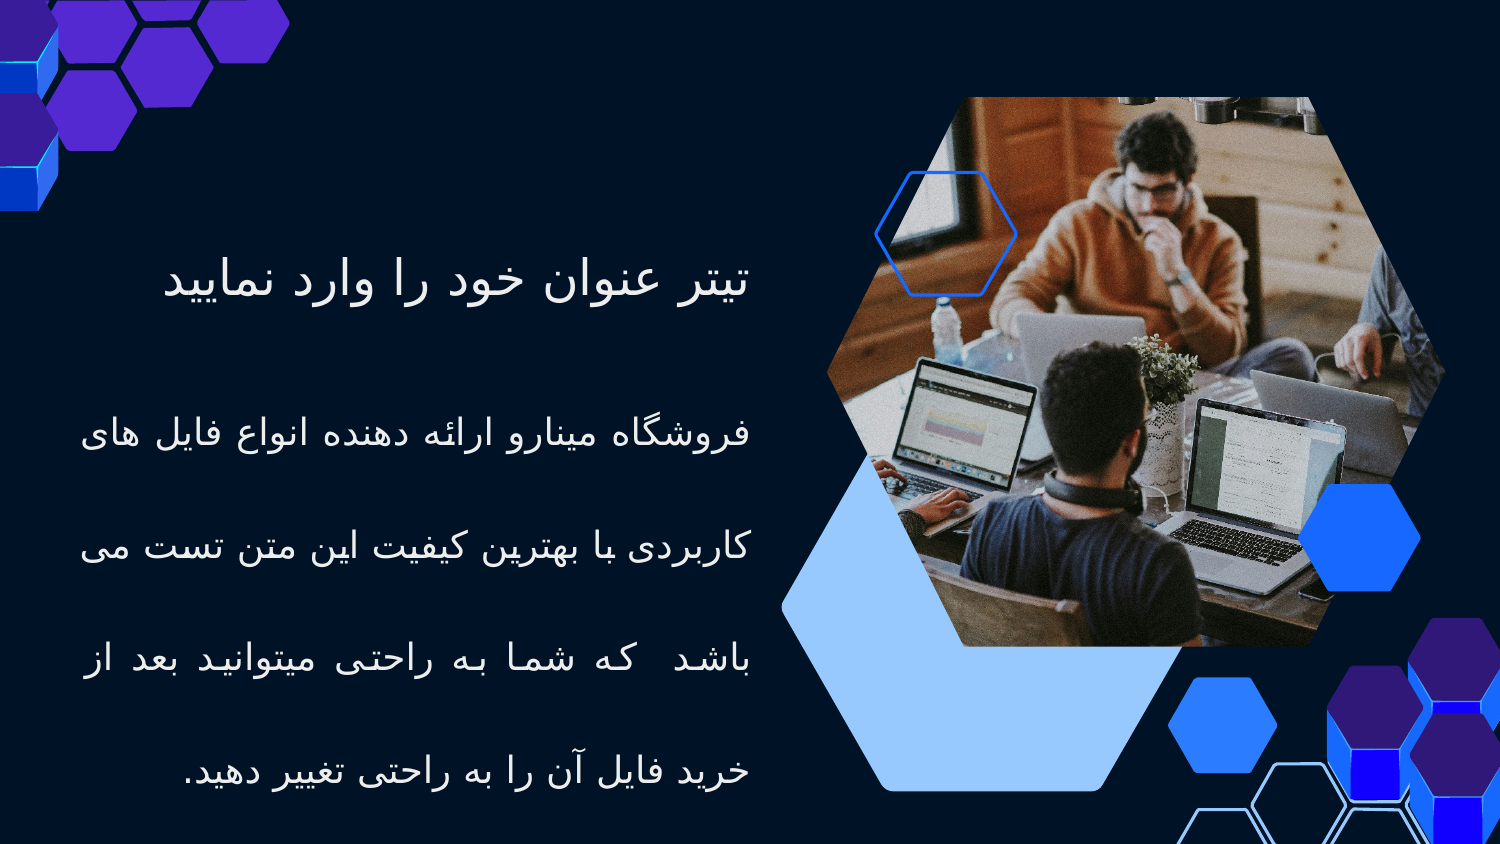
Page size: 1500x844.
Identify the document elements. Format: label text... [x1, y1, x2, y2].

text_box فروشگاه مینارو ارائه دهنده انواع فایل های کاربردی با بهترین کیفیت این متن تست می باشد که شما به راحتی میتوانید بعد از خرید فایل آن را به راحتی تغییر دهید. [64, 333, 767, 798]
text_box [781, 526, 1109, 792]
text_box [875, 172, 1278, 774]
text_box تیتر عنوان خود را وارد نمایید [0, 238, 766, 314]
picture [826, 96, 1446, 647]
